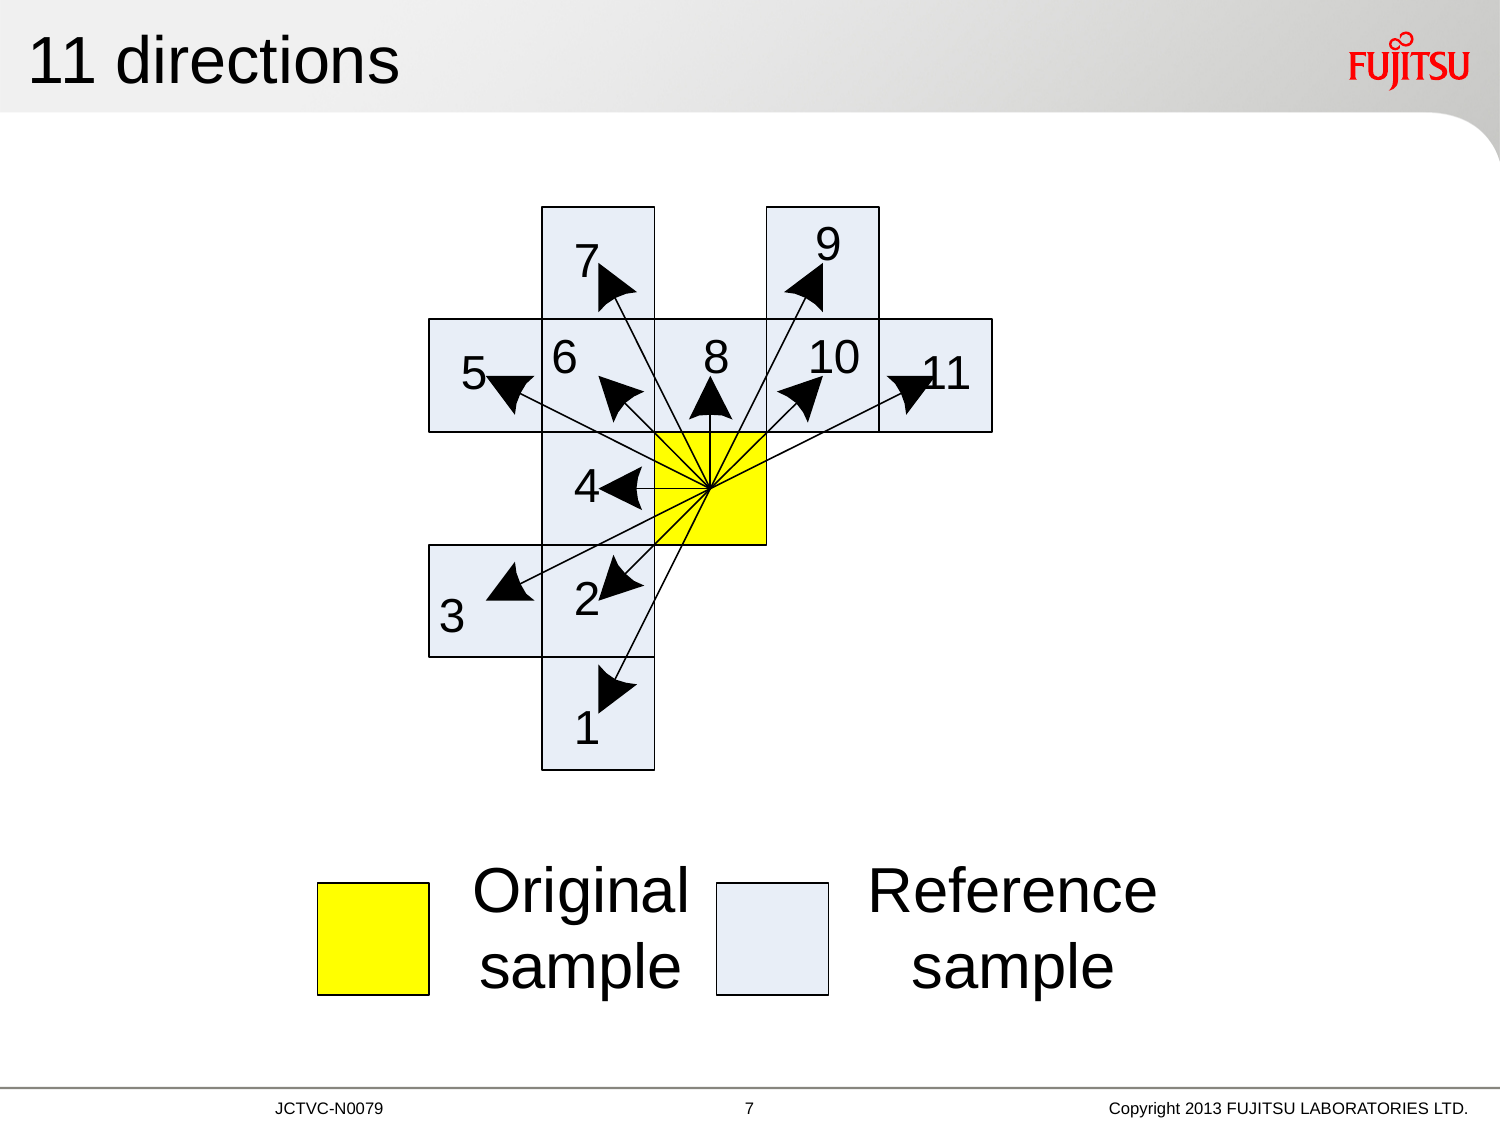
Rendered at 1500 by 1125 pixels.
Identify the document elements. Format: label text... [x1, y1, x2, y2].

title 11 directions [27, 0, 1317, 114]
footer Copyright 2013 FUJITSU LABORATORIES LTD. [809, 1091, 1470, 1125]
picture [306, 196, 1188, 1018]
slide_number 6 [705, 1091, 794, 1125]
picture [0, 0, 1500, 176]
